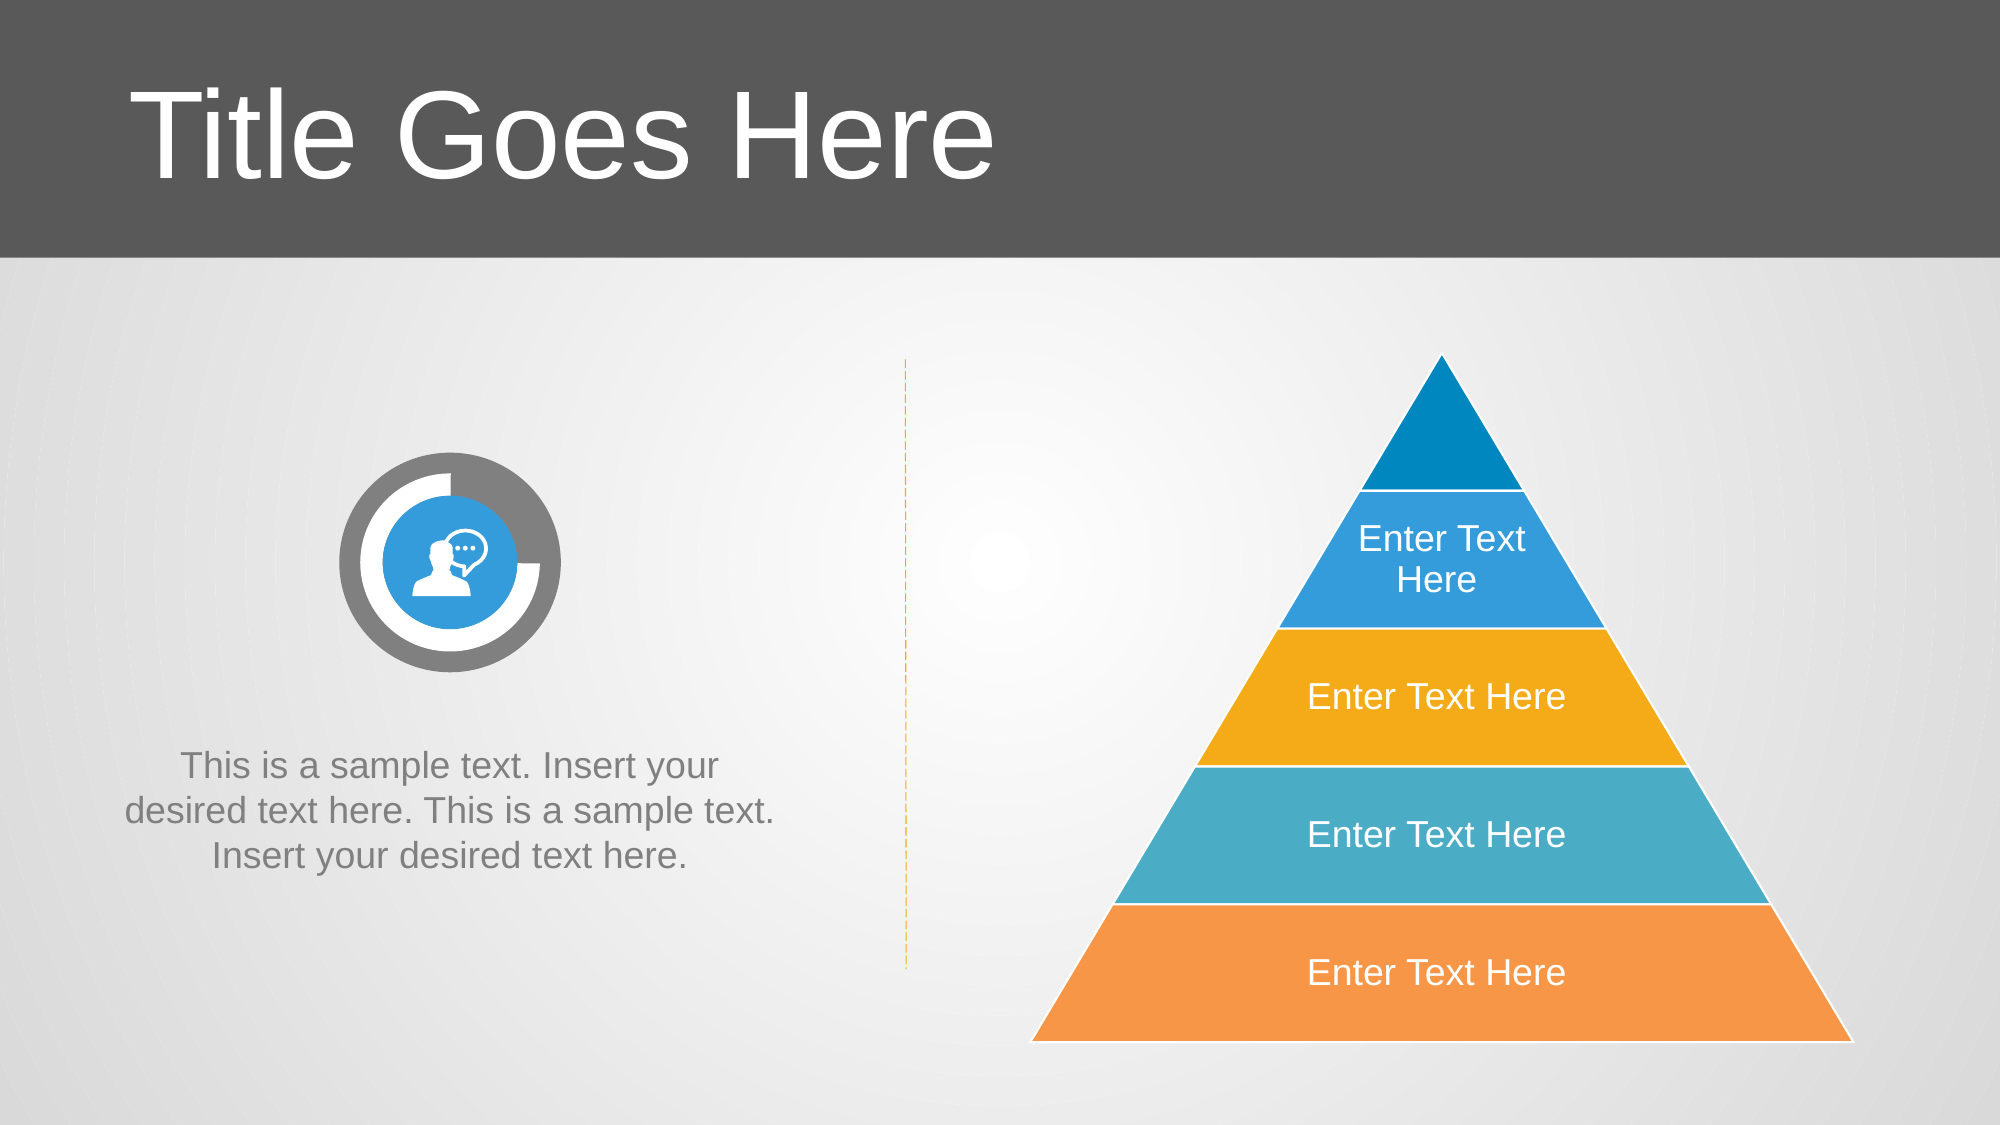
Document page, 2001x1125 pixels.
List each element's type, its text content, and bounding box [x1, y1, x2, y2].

text_box [1359, 350, 1525, 489]
text_box Title Goes Here [112, 63, 1887, 195]
text_box This is a sample text. Insert your desired text here. This is a sample text. Insert your desired text here. [107, 733, 793, 884]
text_box Enter Text Here [1112, 765, 1772, 903]
text_box Enter Text Here [1028, 903, 1856, 1044]
text_box [338, 451, 562, 674]
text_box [412, 528, 488, 597]
text_box [381, 494, 519, 631]
text_box [359, 472, 541, 653]
text_box Enter Text Here [1276, 489, 1607, 627]
text_box Enter Text Here [1194, 627, 1690, 765]
text_box [0, 0, 2000, 259]
